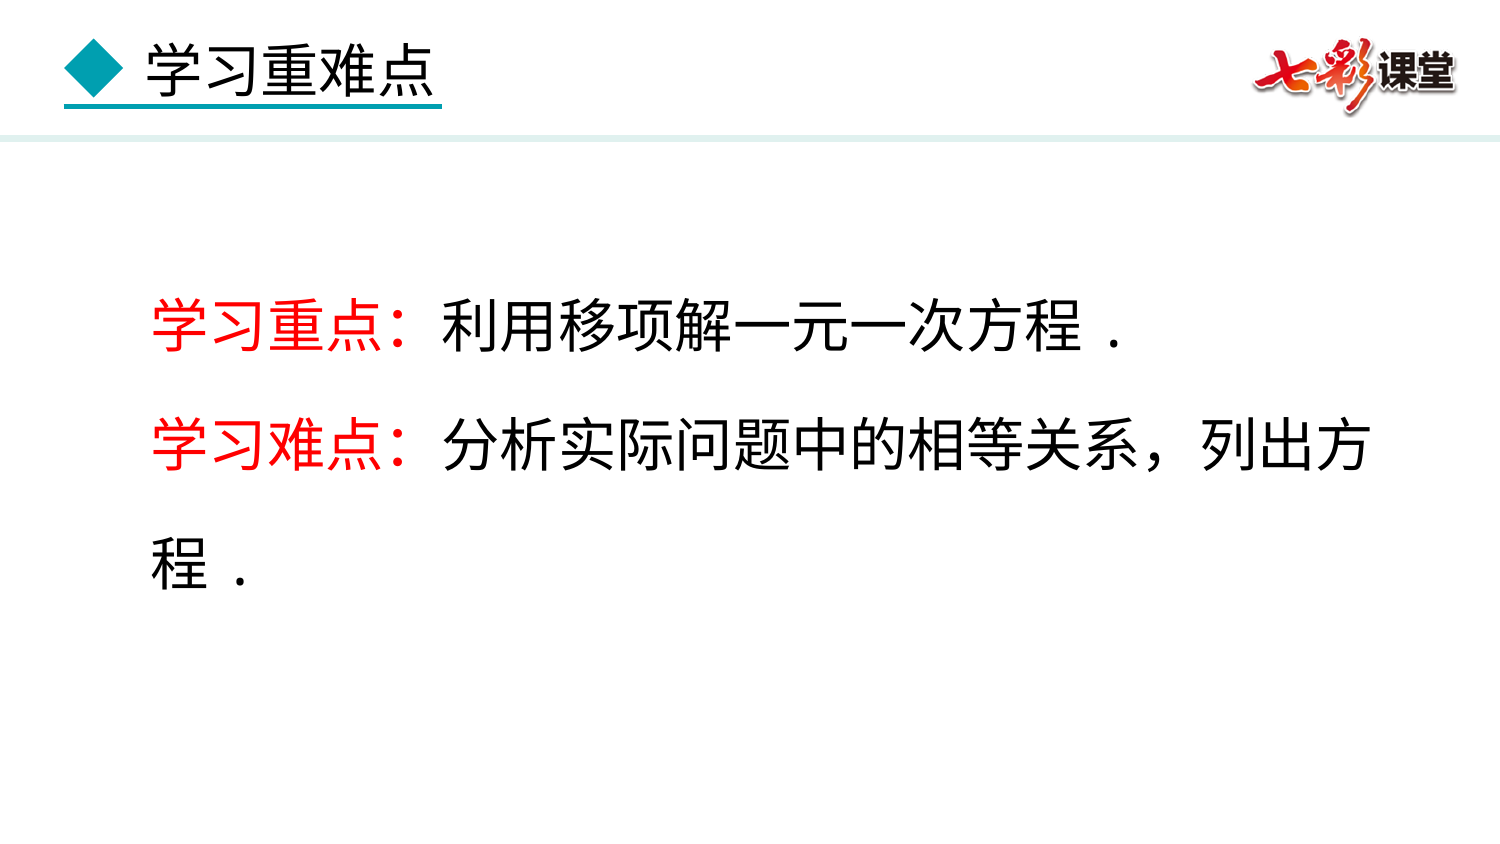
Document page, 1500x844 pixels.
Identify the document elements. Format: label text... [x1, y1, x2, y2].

text_box 学习重点：利用移项解一元一次方程. 学习难点：分析实际问题中的相等关系，列出方程. [135, 232, 1476, 605]
picture [1249, 32, 1461, 118]
